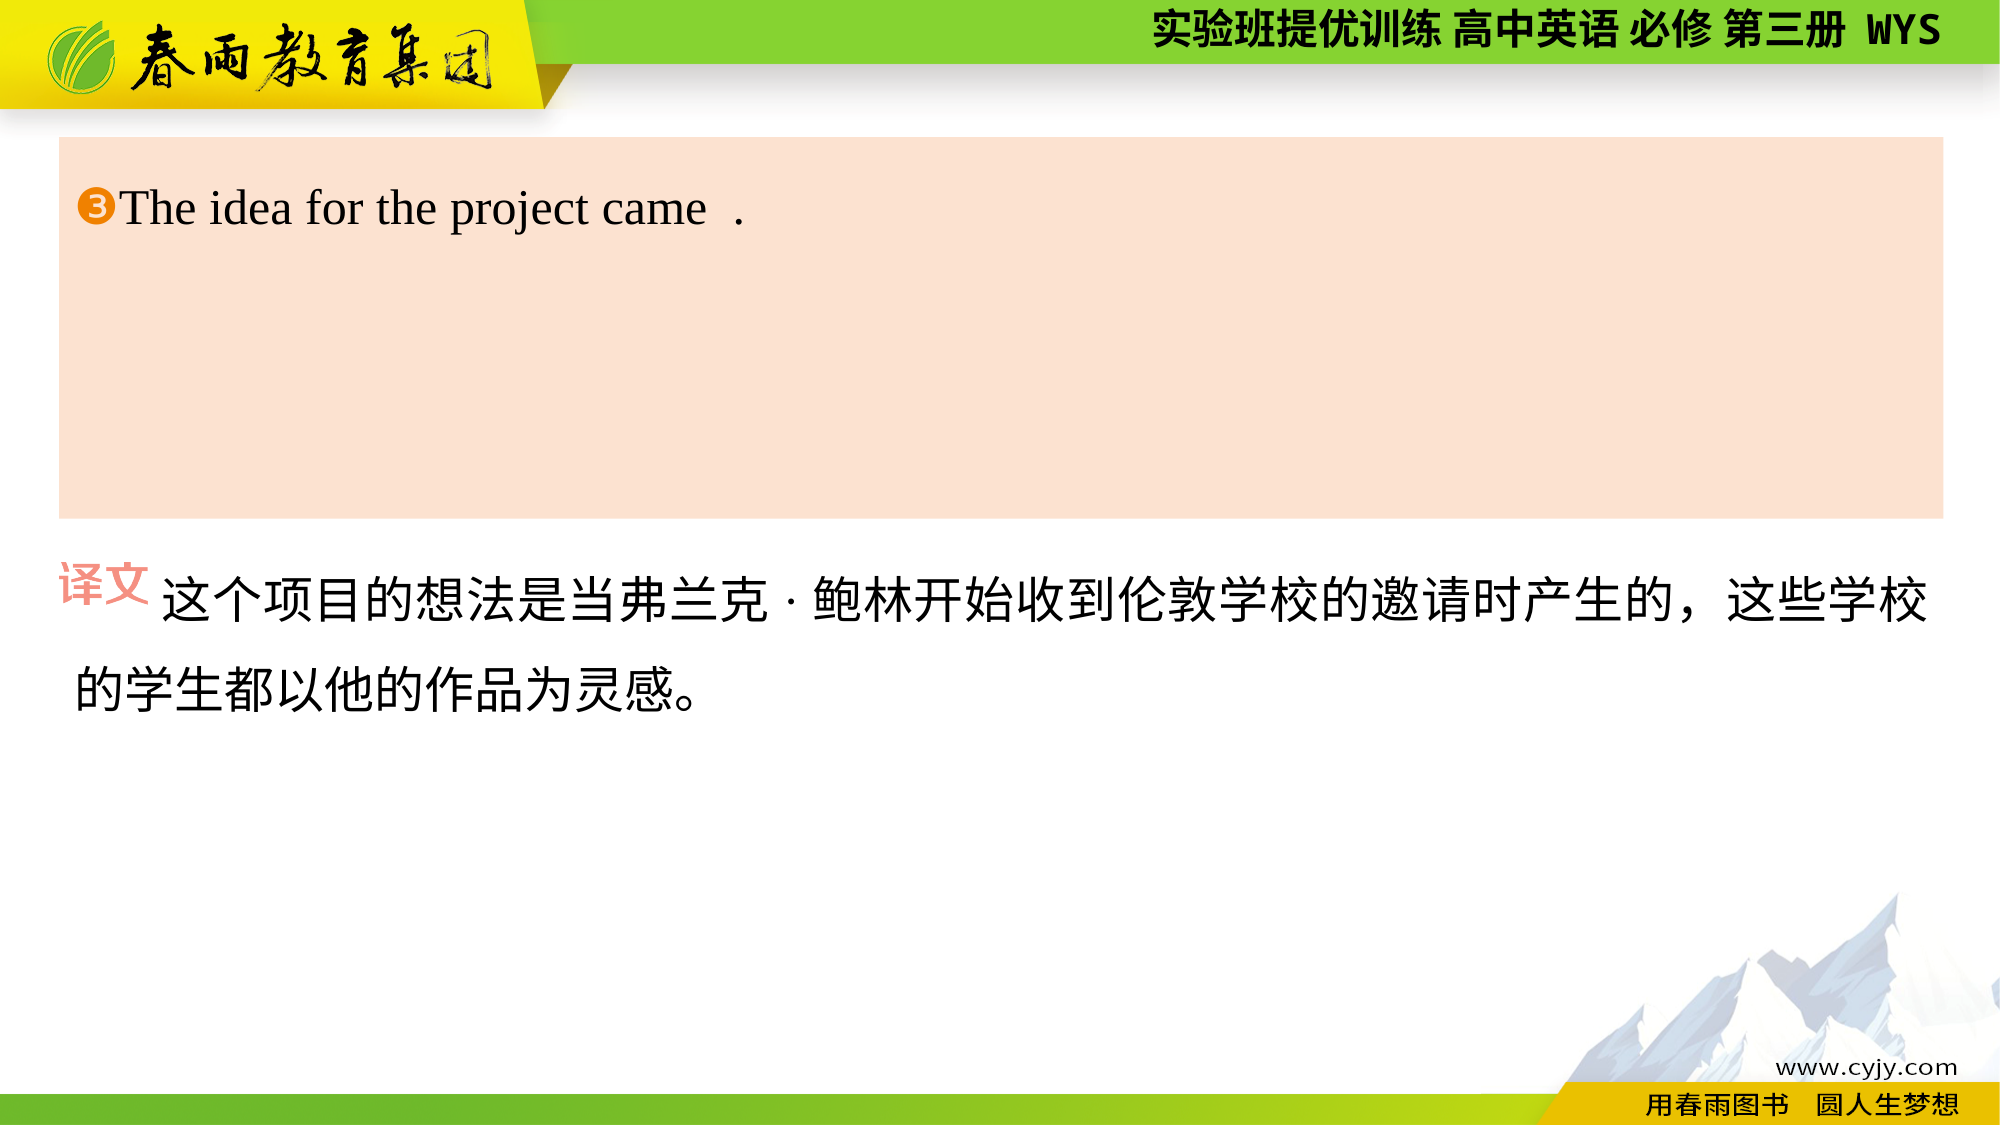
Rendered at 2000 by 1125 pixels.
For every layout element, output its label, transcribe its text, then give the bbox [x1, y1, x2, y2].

text_box 这个项目的想法是当弗兰克·鲍林开始收到伦敦学校的邀请时产生的，这些学校的学生都以他的作品为灵感。 [59, 530, 1944, 726]
picture [0, 0, 2000, 1125]
